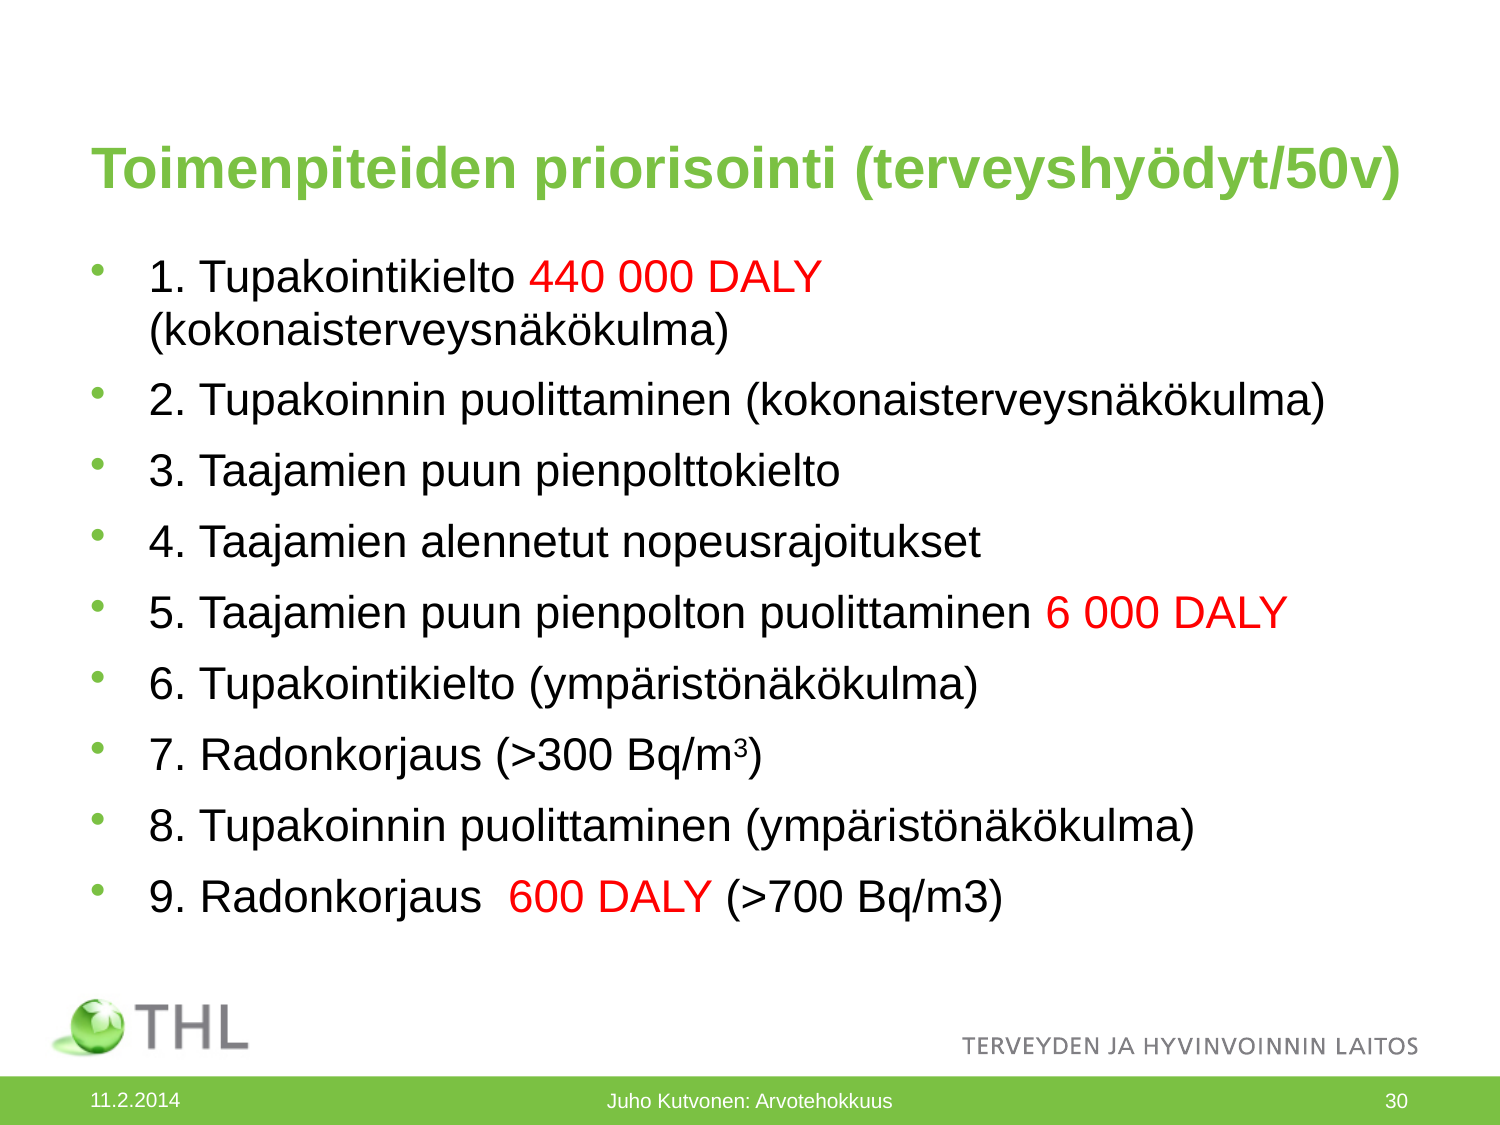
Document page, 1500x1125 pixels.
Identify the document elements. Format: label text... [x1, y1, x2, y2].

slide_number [74, 1080, 255, 1118]
picture [24, 983, 275, 1067]
title Toimenpiteiden priorisointi (terveyshyödyt/50v) [76, 42, 1424, 209]
slide_number 30 [1245, 1082, 1424, 1118]
footer Juho Kutvonen: Arvotehokkuus [253, 1082, 1245, 1118]
list 1. Tupakointikielto 440 000 DALY (kokonaisterveysnäkökulma) 2. Tupakoinnin puolittaminen (kokonaisterveysnäkökulma) 3. Taajamien puun pienpolttokielto 4. Taajamien alennetut nopeusrajoitukset 5. Taajamien puun pienpolton puolittaminen 6 000 DALY 6. Tupakointikielto (ympäristönäkökulma) 7. Radonkorjaus (>300 Bq/m3) 8. Tupakoinnin puolittaminen (ympäristönäkökulma) 9. Radonkorjaus 600 DALY (>700 Bq/m3) [74, 243, 1424, 965]
